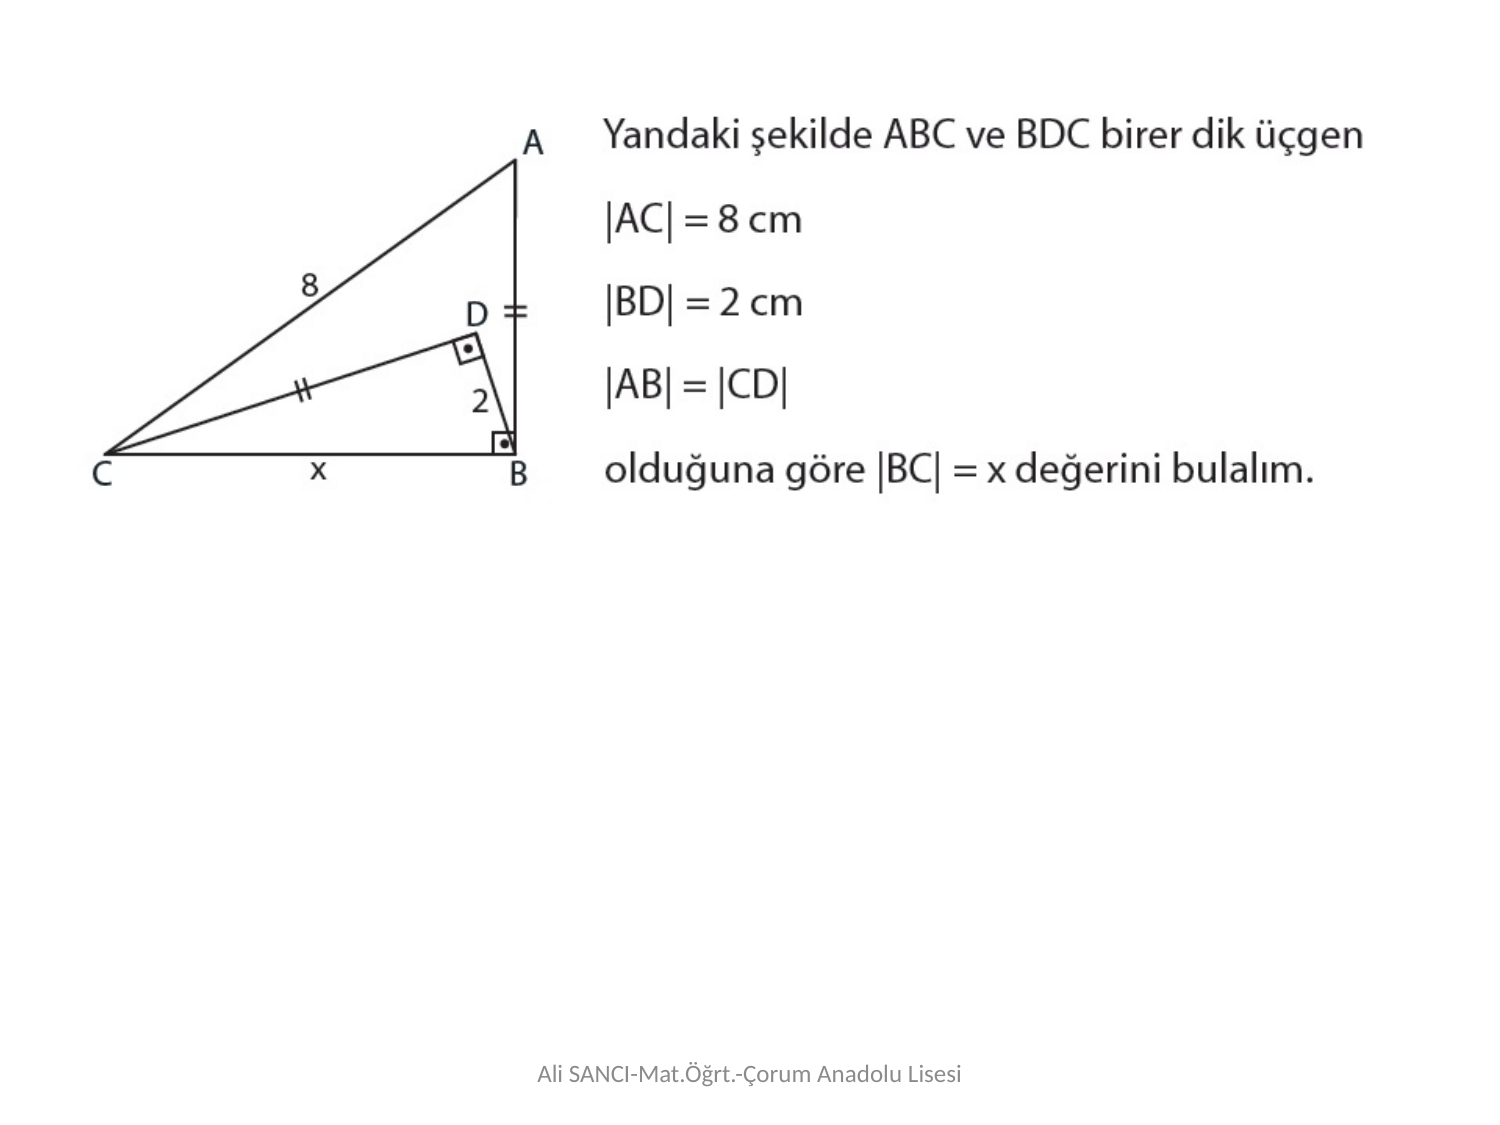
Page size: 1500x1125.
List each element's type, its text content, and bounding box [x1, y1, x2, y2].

footer Ali SANCI-Mat.Öğrt.-Çorum Anadolu Lisesi [512, 1042, 988, 1103]
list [76, 77, 1395, 562]
